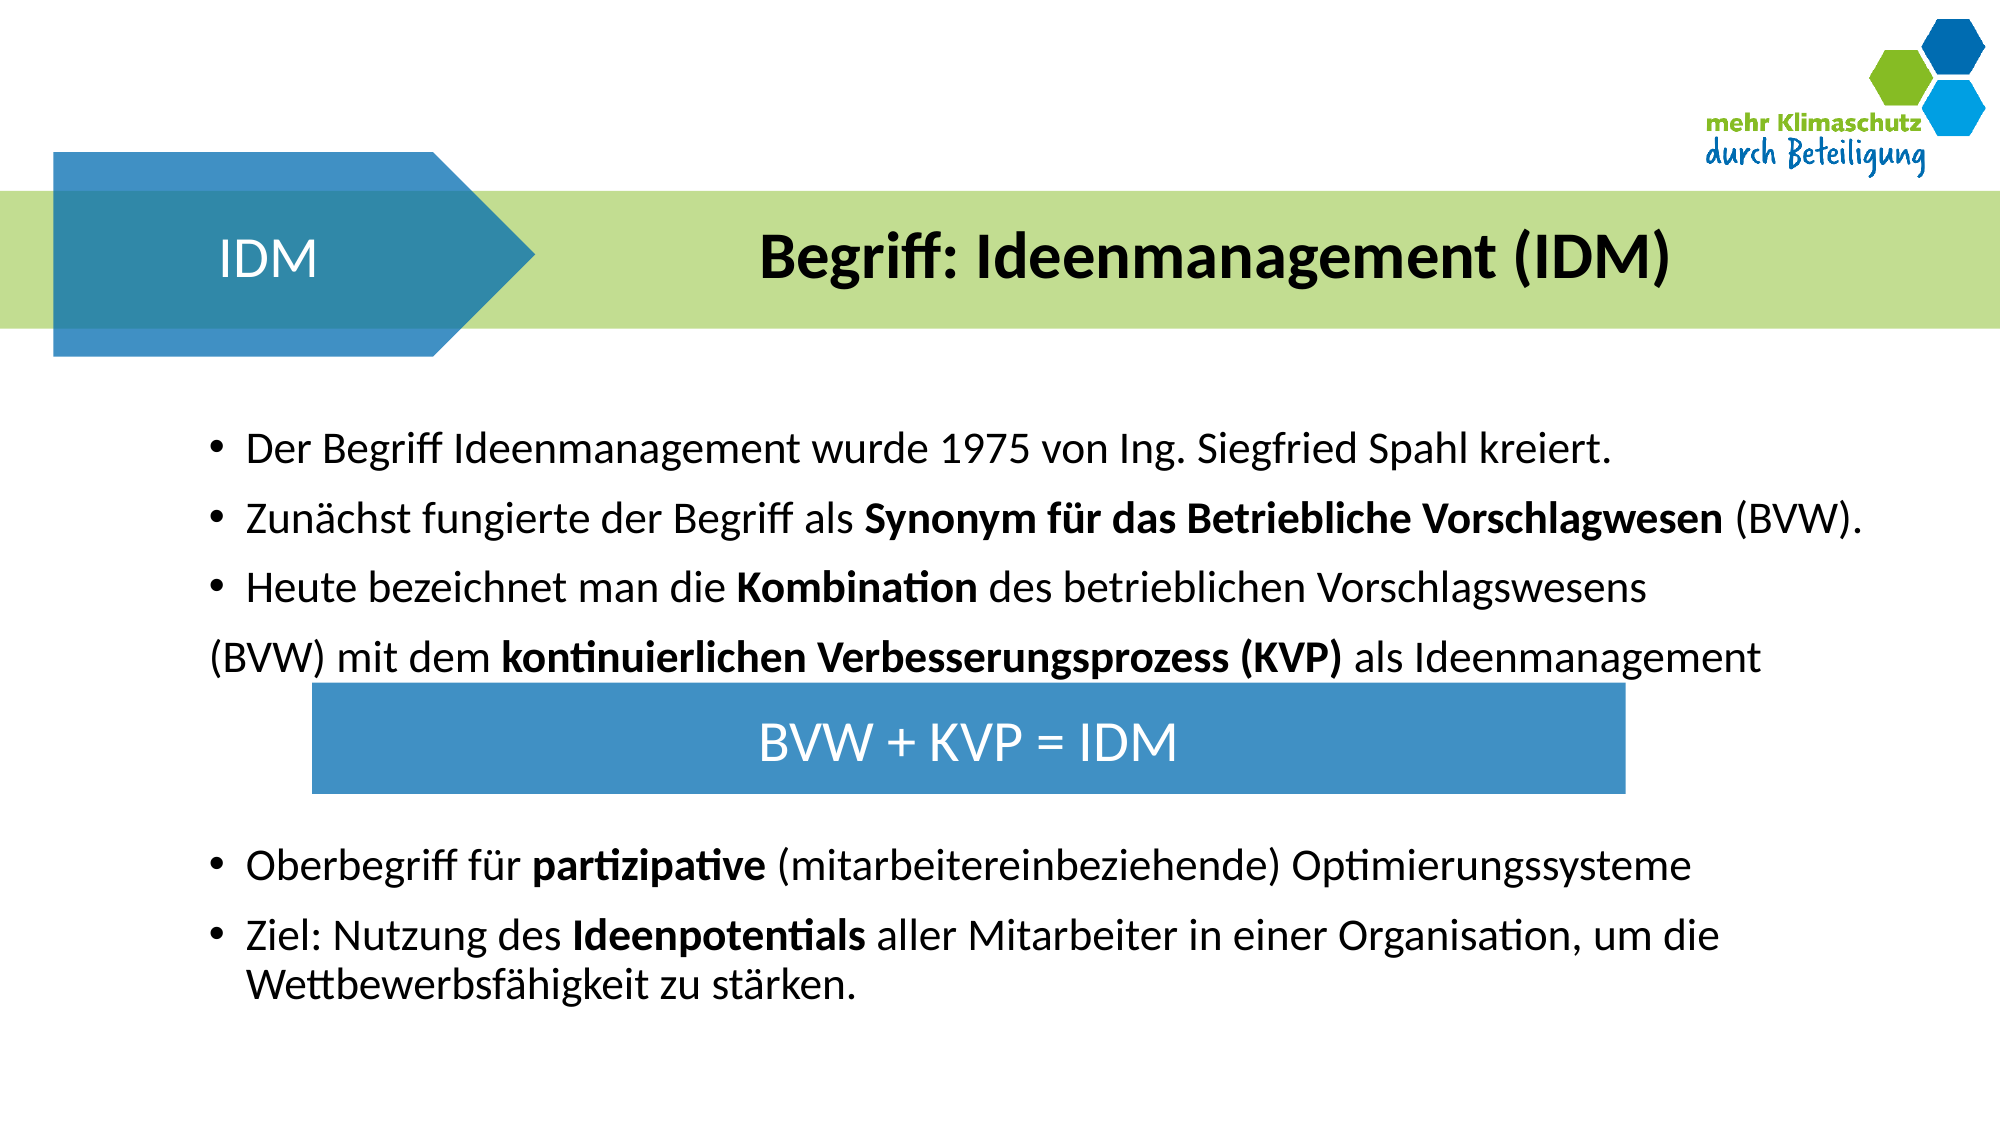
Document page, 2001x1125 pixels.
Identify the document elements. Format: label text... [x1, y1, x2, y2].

picture [1694, 9, 1998, 187]
text_box IDM [52, 151, 537, 358]
title Begriff: Ideenmanagement (IDM) [466, 152, 1967, 301]
text_box BVW + KVP = IDM [311, 682, 1627, 795]
list Der Begriff Ideenmanagement wurde 1975 von Ing. Siegfried Spahl kreiert. Zunächst fungierte der Begriff als Synonym für das Betriebliche Vorschlagwesen (BVW). Heute bezeichnet man die Kombination des betrieblichen Vorschlagswesens (BVW) mit dem kontinuierlichen Verbesserungsprozess (KVP) als Ideenmanagement Oberbegriff für partizipative (mitarbeitereinbeziehende) Optimierungssysteme Ziel: Nutzung des Ideenpotentials aller Mitarbeiter in einer Organisation, um die Wettbewerbsfähigkeit zu stärken. [193, 417, 1907, 1022]
